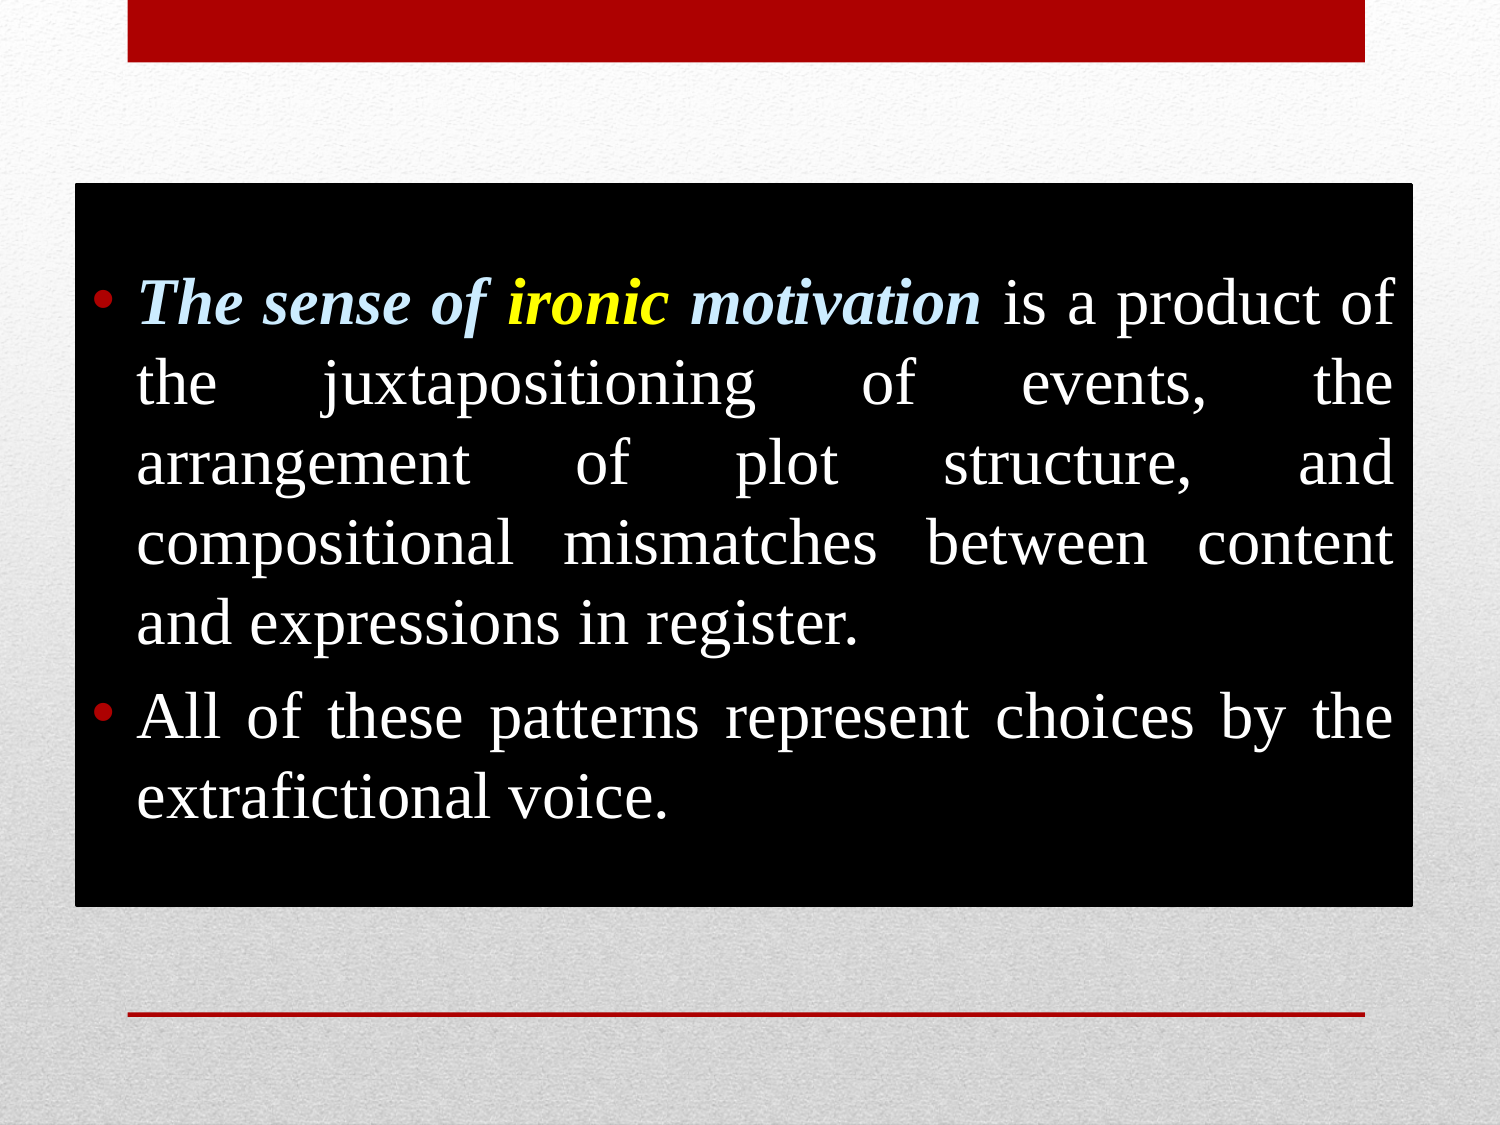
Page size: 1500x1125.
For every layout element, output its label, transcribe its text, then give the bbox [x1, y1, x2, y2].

list The sense of ironic motivation is a product of the juxtapositioning of events, the arrangement of plot structure, and compositional mismatches between content and expressions in register. All of these patterns represent choices by the extrafictional voice. [75, 183, 1413, 907]
